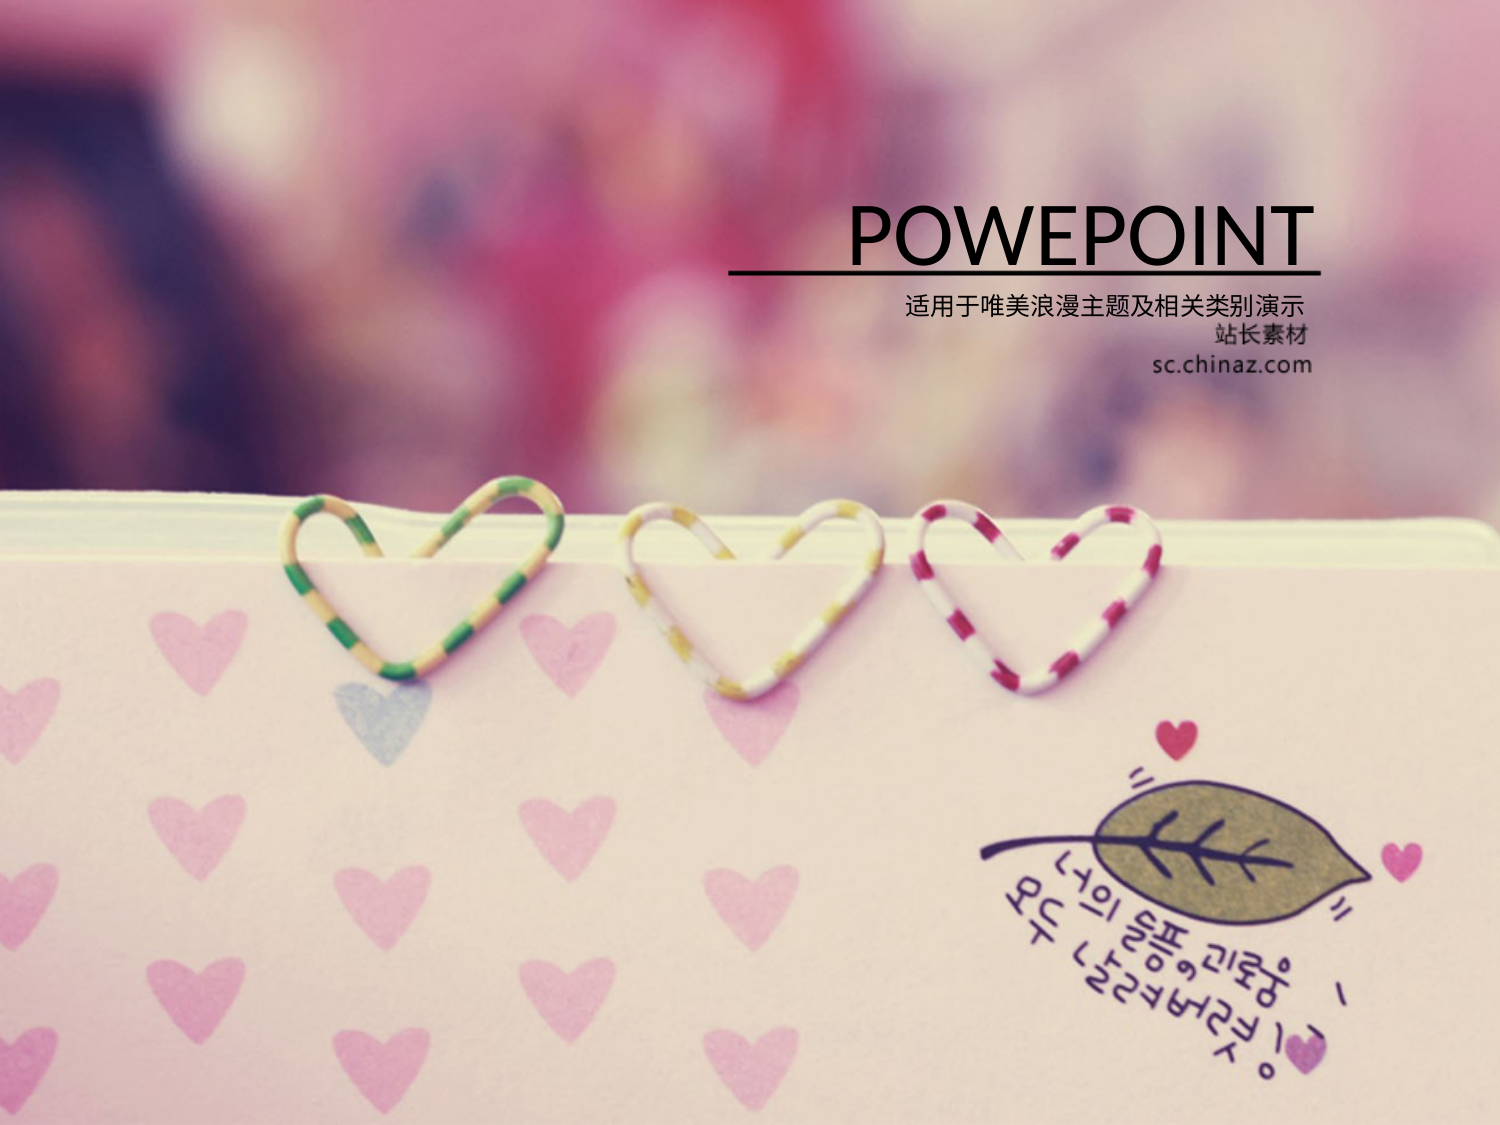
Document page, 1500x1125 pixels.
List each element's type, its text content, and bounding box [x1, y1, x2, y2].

text_box 适用于唯美浪漫主题及相关类别演示 [890, 282, 1500, 328]
picture [0, 0, 1500, 1125]
text_box POWEPOINT [831, 166, 1500, 292]
